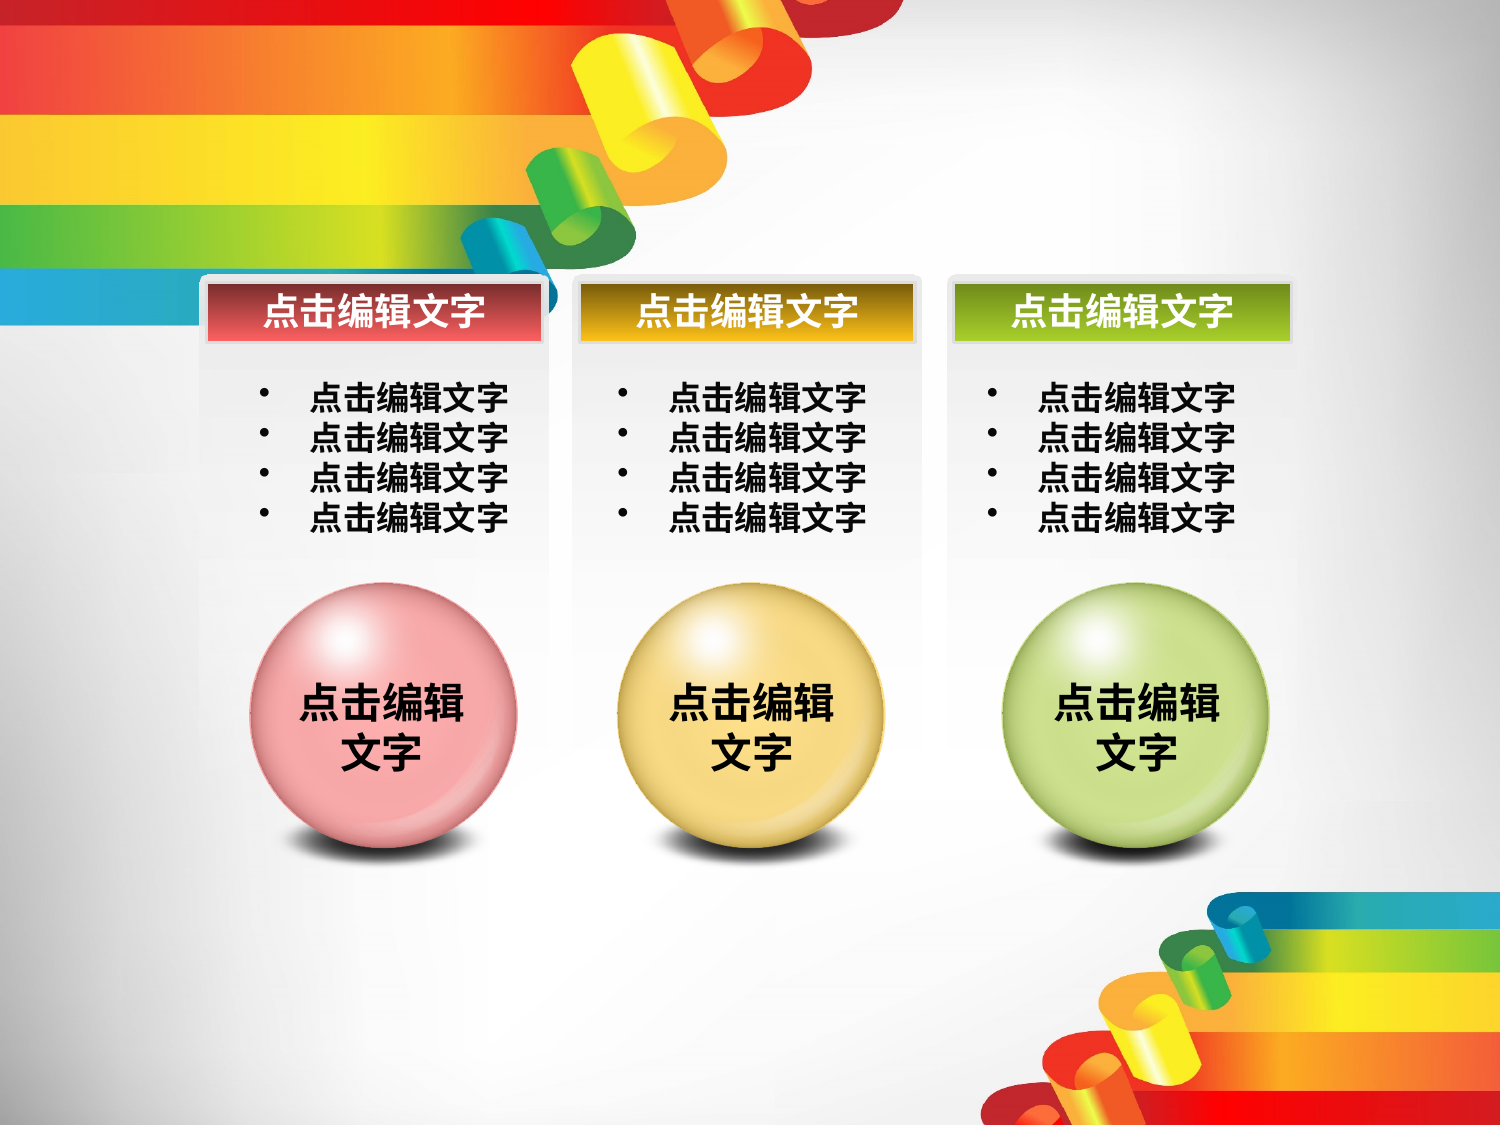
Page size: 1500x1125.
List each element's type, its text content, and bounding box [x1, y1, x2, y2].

text_box 点击编辑文字 点击编辑文字 点击编辑文字 点击编辑文字 [602, 369, 928, 545]
text_box [579, 282, 916, 343]
text_box 点击编辑文字 [210, 280, 539, 341]
text_box 点击编辑文字 点击编辑文字 点击编辑文字 点击编辑文字 [972, 369, 1297, 545]
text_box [614, 571, 886, 913]
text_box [246, 571, 518, 913]
text_box 点击编辑文字 [990, 280, 1256, 341]
text_box [206, 282, 543, 343]
text_box 点击编辑文字 点击编辑文字 点击编辑文字 点击编辑文字 [244, 369, 558, 545]
text_box [199, 275, 549, 796]
picture [0, 0, 1500, 1125]
text_box 点击编辑文字 [614, 280, 881, 341]
text_box [572, 275, 922, 796]
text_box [999, 571, 1271, 913]
text_box [953, 282, 1292, 343]
text_box [947, 274, 1297, 796]
